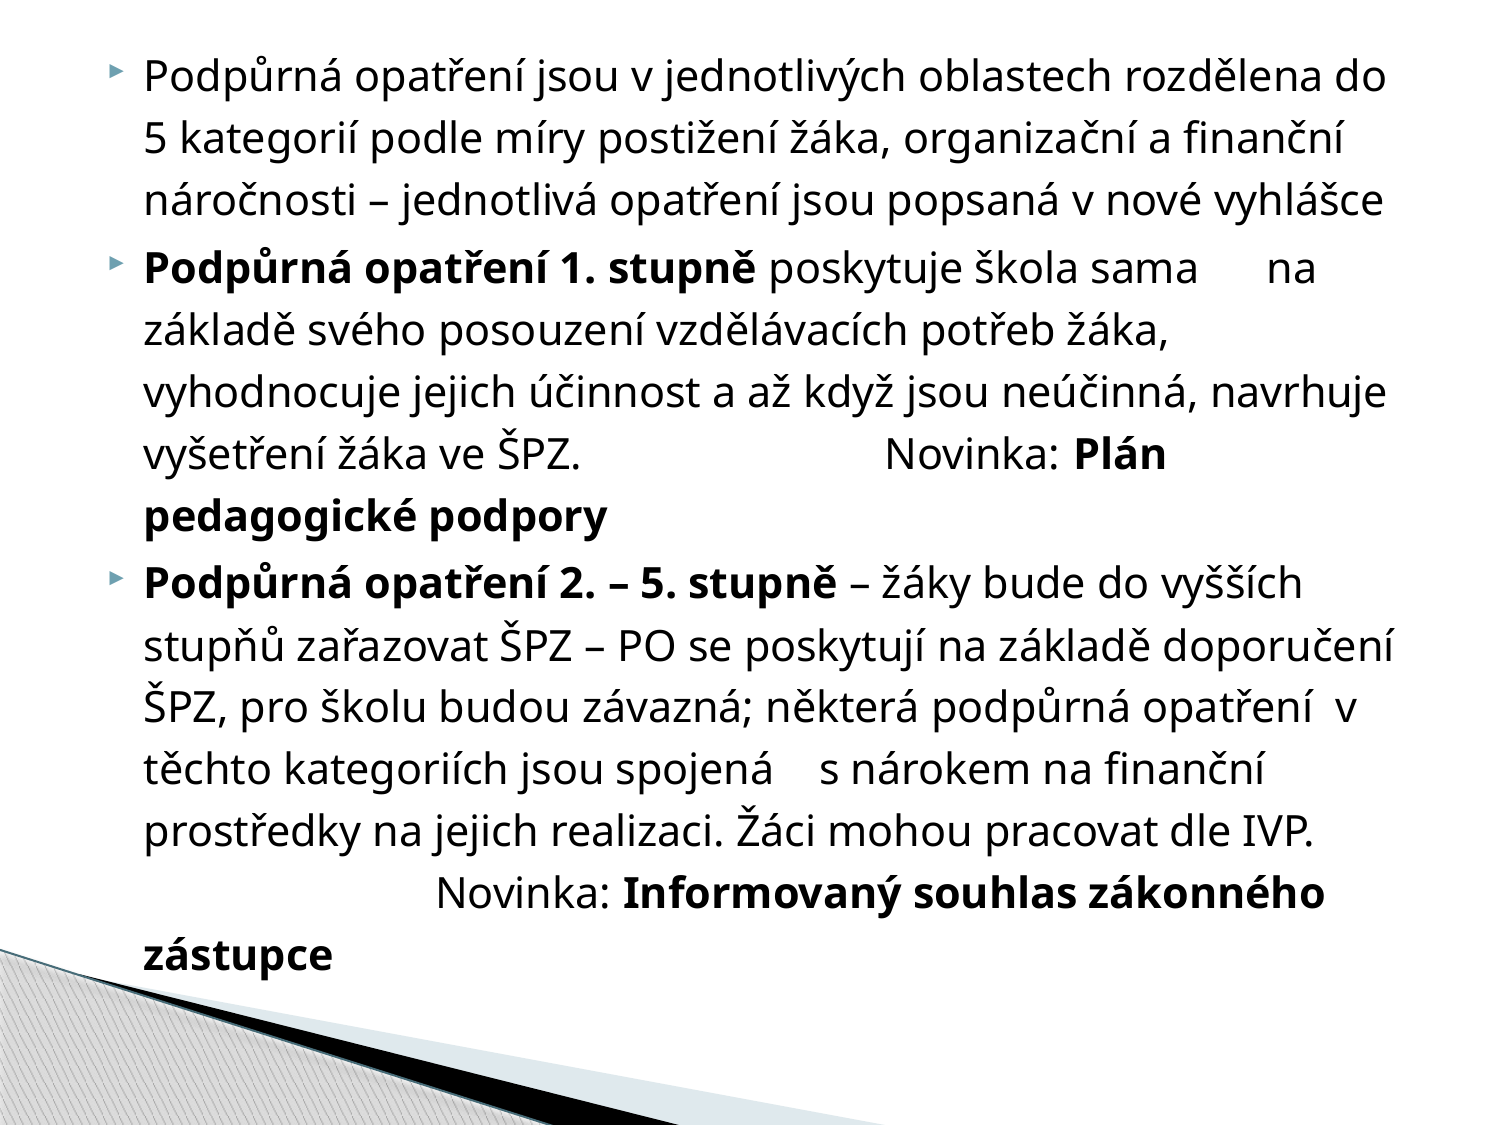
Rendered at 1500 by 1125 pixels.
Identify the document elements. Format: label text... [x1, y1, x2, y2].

list Podpůrná opatření jsou v jednotlivých oblastech rozdělena do 5 kategorií podle míry postižení žáka, organizační a finanční náročnosti – jednotlivá opatření jsou popsaná v nové vyhlášce Podpůrná opatření 1. stupně poskytuje škola sama na základě svého posouzení vzdělávacích potřeb žáka, vyhodnocuje jejich účinnost a až když jsou neúčinná, navrhuje vyšetření žáka ve ŠPZ. Novinka: Plán pedagogické podpory Podpůrná opatření 2. – 5. stupně – žáky bude do vyšších stupňů zařazovat ŠPZ – PO se poskytují na základě doporučení ŠPZ, pro školu budou závazná; některá podpůrná opatření v těchto kategoriích jsou spojená s nárokem na finanční prostředky na jejich realizaci. Žáci mohou pracovat dle IVP. Novinka: Informovaný souhlas zákonného zástupce [76, 30, 1427, 1035]
